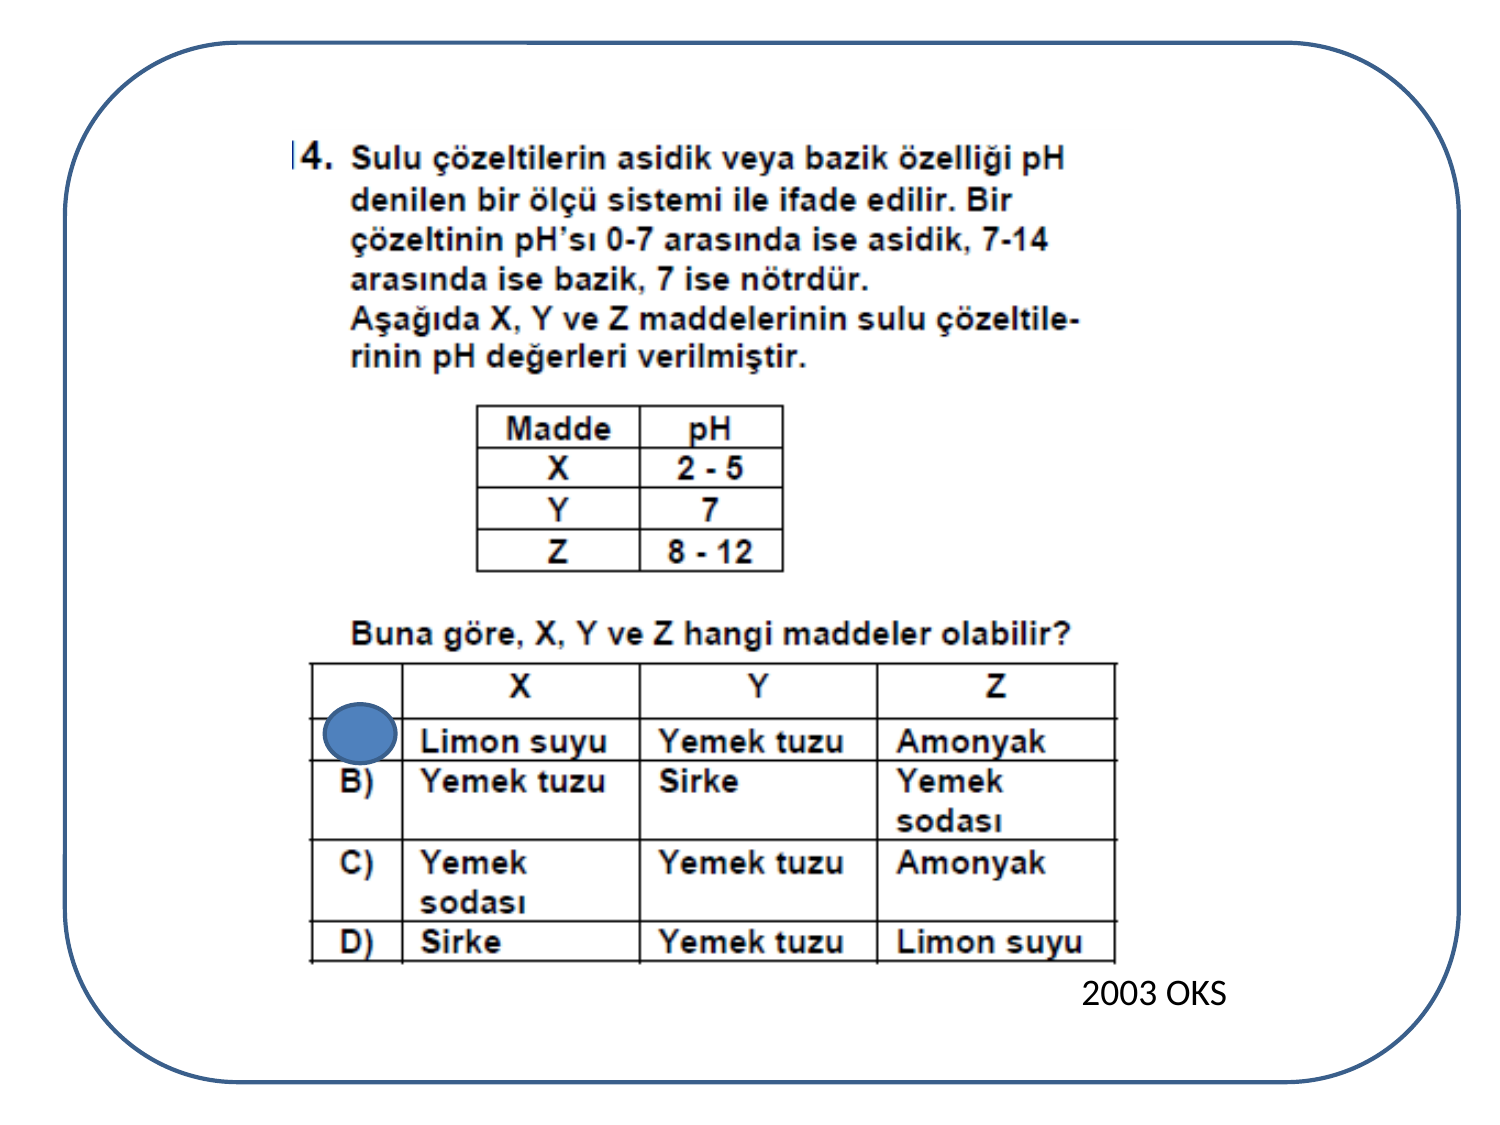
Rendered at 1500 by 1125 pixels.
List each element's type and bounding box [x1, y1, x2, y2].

text_box [62, 40, 1461, 1085]
picture [292, 128, 1135, 990]
